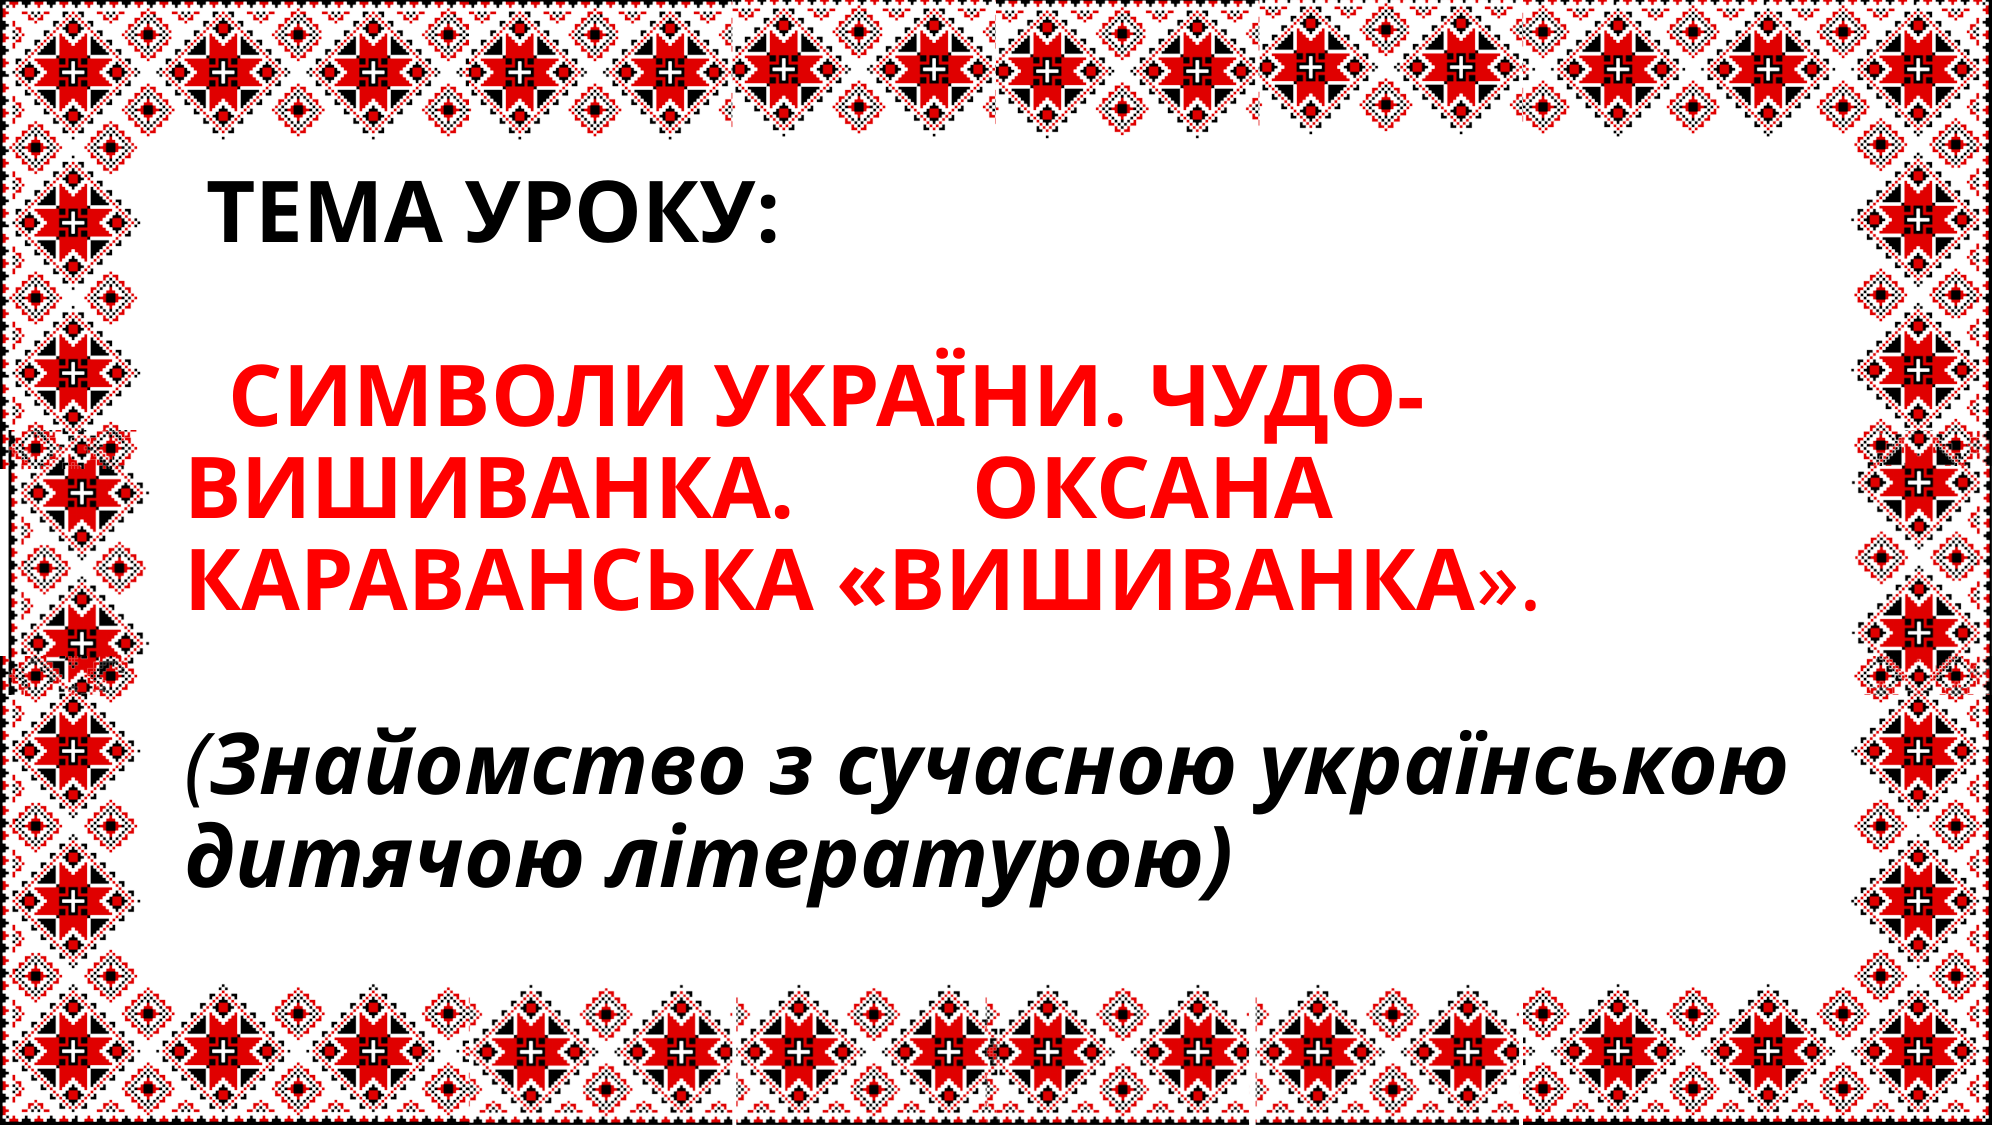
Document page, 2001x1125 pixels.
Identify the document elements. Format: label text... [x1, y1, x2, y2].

picture [1522, 466, 2000, 1125]
title ТЕМА УРОКУ: СИМВОЛИ УКРАЇНИ. ЧУДО-ВИШИВАНКА. ОКСАНА КАРАВАНСЬКА «ВИШИВАНКА». (Знайомство з сучасною українською дитячою літературою) [169, 156, 1830, 922]
picture [1255, 963, 1520, 1125]
picture [0, 0, 1524, 1125]
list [1522, 0, 1992, 466]
picture [736, 963, 1250, 1125]
